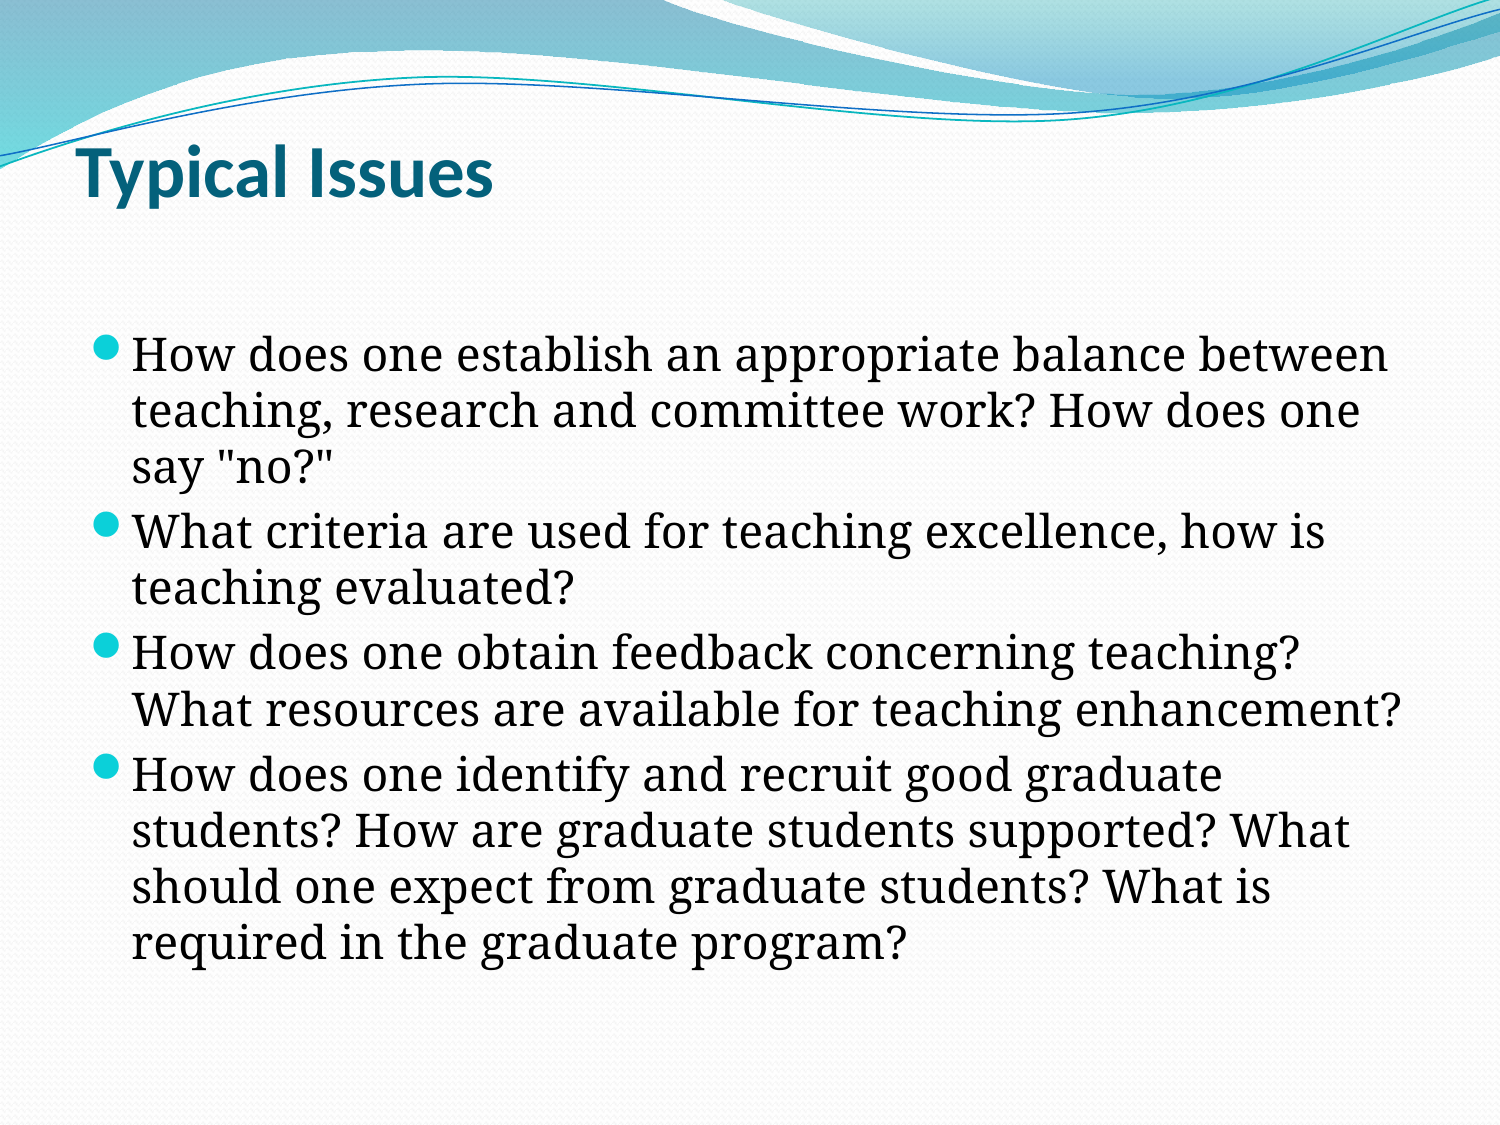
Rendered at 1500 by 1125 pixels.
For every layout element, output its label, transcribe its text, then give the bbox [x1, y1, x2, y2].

title Typical Issues [75, 115, 1425, 303]
list How does one establish an appropriate balance between teaching, research and committee work? How does one say "no?" What criteria are used for teaching excellence, how is teaching evaluated? How does one obtain feedback concerning teaching? What resources are available for teaching enhancement? How does one identify and recruit good graduate students? How are graduate students supported? What should one expect from graduate students? What is required in the graduate program? [75, 317, 1425, 1038]
